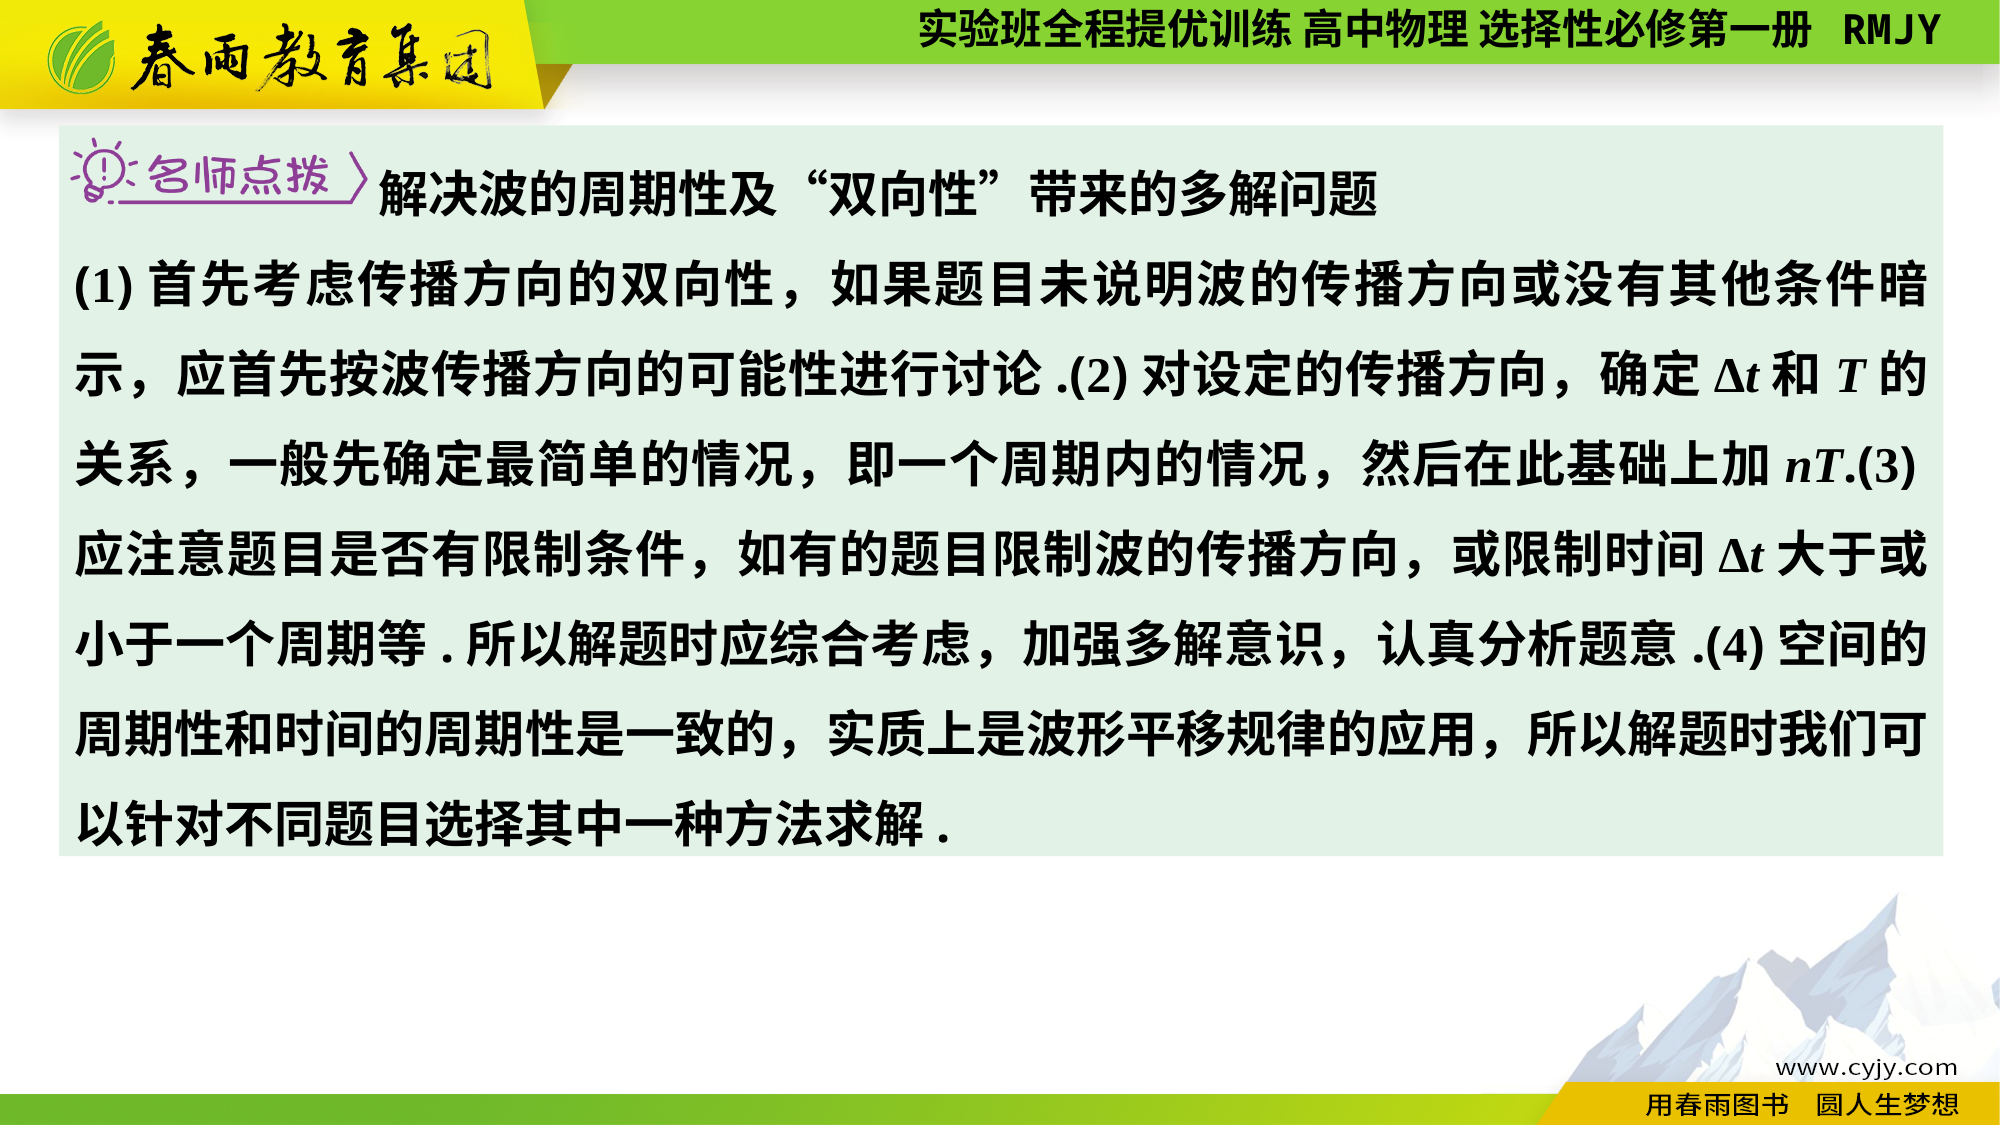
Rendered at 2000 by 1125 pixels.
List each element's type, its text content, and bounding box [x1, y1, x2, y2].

list 解决波的周期性及“双向性”带来的多解问题 (1)首先考虑传播方向的双向性，如果题目未说明波的传播方向或没有其他条件暗示，应首先按波传播方向的可能性进行讨论.(2)对设定的传播方向，确定Δt和T的关系，一般先确定最简单的情况，即一个周期内的情况，然后在此基础上加nT.(3)应注意题目是否有限制条件，如有的题目限制波的传播方向，或限制时间Δt大于或小于一个周期等.所以解题时应综合考虑，加强多解意识，认真分析题意.(4)空间的周期性和时间的周期性是一致的，实质上是波形平移规律的应用，所以解题时我们可以针对不同题目选择其中一种方法求解. [59, 125, 1944, 857]
picture [0, 0, 2000, 1125]
